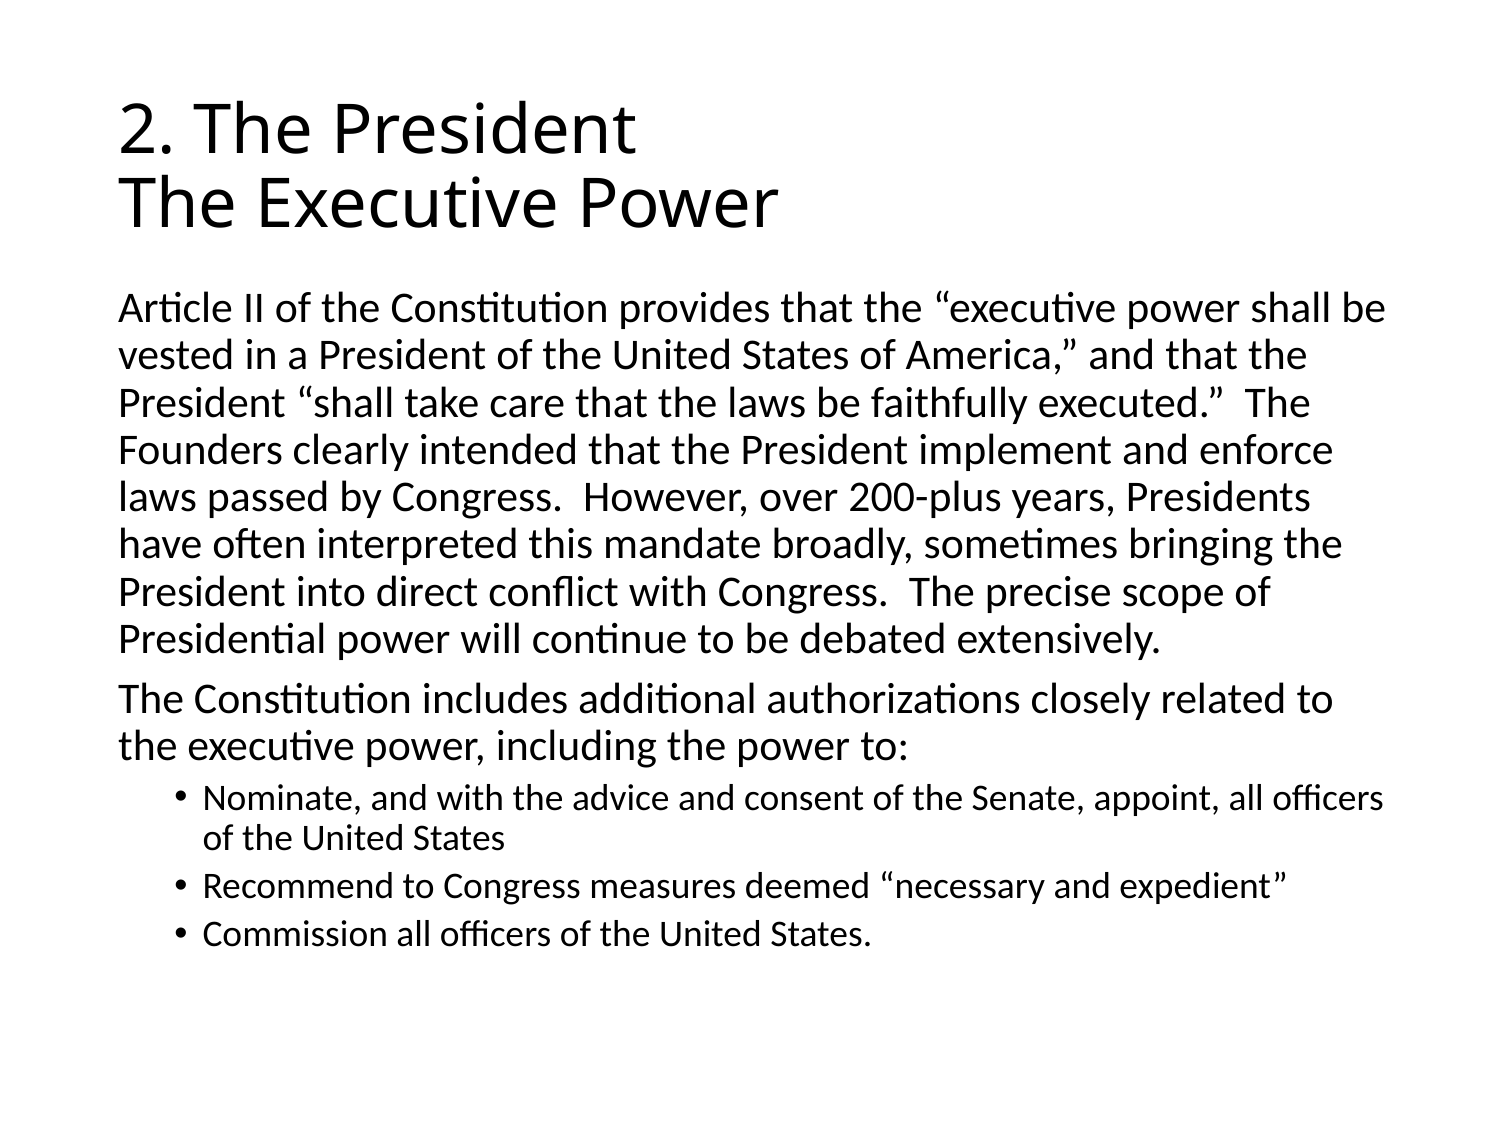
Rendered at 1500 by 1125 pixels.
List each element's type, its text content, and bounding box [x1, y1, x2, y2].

title 2. The President The Executive Power [102, 59, 1398, 277]
list Article II of the Constitution provides that the “executive power shall be vested in a President of the United States of America,” and that the President “shall take care that the laws be faithfully executed.” The Founders clearly intended that the President implement and enforce laws passed by Congress. However, over 200-plus years, Presidents have often interpreted this mandate broadly, sometimes bringing the President into direct conflict with Congress. The precise scope of Presidential power will continue to be debated extensively. The Constitution includes additional authorizations closely related to the executive power, including the power to: Nominate, and with the advice and consent of the Senate, appoint, all officers of the United States Recommend to Congress measures deemed “necessary and expedient” Commission all officers of the United States. [102, 277, 1419, 992]
